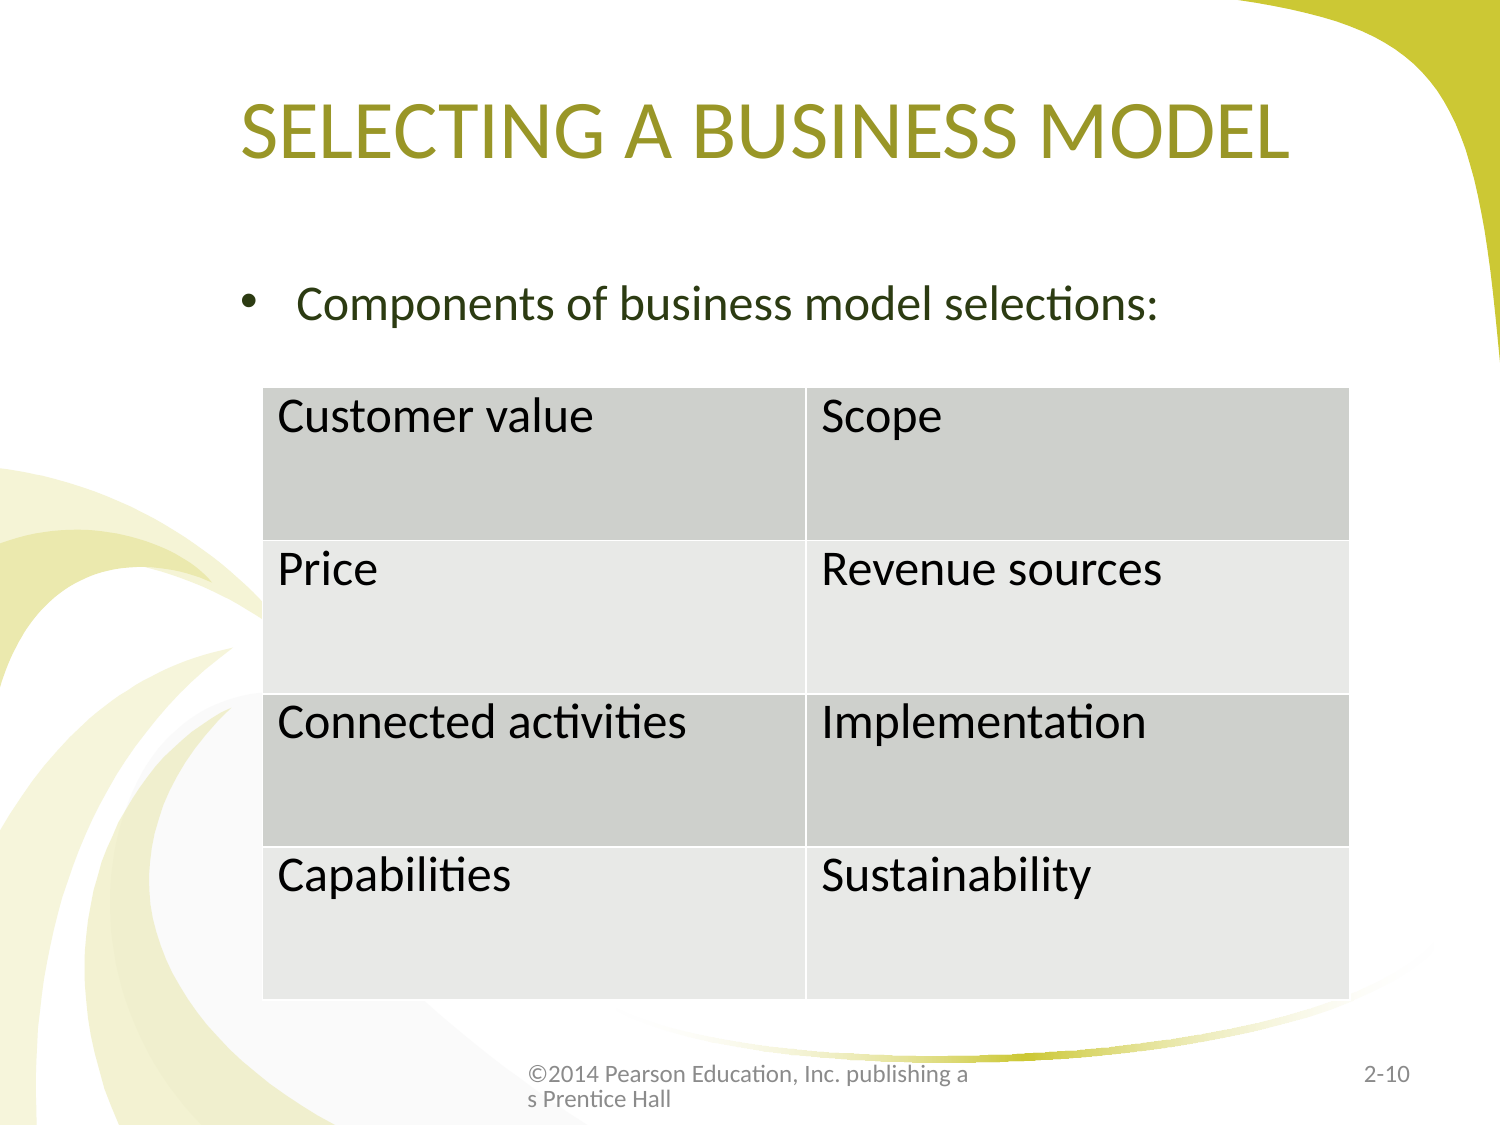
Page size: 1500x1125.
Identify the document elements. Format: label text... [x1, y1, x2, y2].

table_cell Revenue sources [807, 541, 1349, 693]
table_header Scope [807, 388, 1349, 540]
table_cell Connected activities [263, 695, 805, 846]
slide_number 2-10 [1074, 1042, 1425, 1103]
table_cell Implementation [807, 695, 1349, 846]
list Components of business model selections: [225, 262, 1438, 1000]
footer ©2014 Pearson Education, Inc. publishing as Prentice Hall [512, 1042, 988, 1103]
table_cell Sustainability [807, 848, 1349, 999]
table_cell Price [263, 541, 805, 693]
table_header Customer value [263, 388, 805, 540]
title SELECTING A BUSINESS MODEL [225, 37, 1438, 213]
table_cell Capabilities [263, 848, 805, 999]
